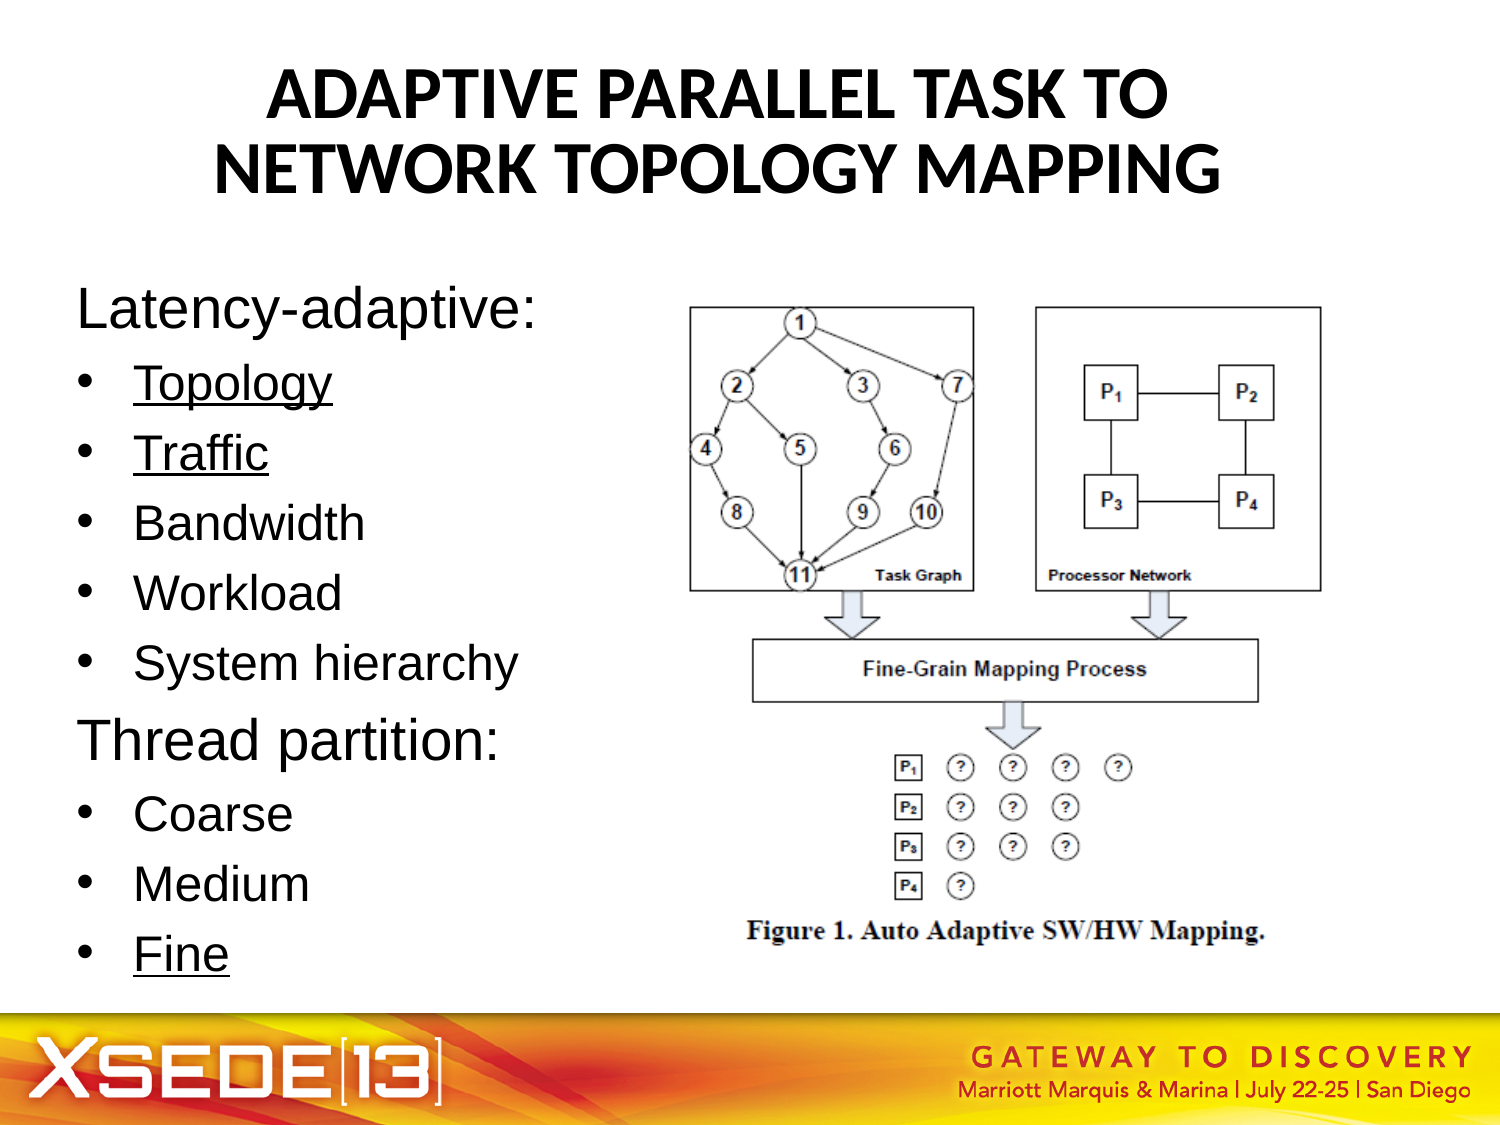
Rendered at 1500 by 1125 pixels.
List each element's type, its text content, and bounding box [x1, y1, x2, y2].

picture [682, 299, 1328, 952]
text_box Latency-adaptive: Topology Traffic Bandwidth Workload System hierarchy Thread partition: Coarse Medium Fine [61, 262, 1439, 952]
text_box ADAPTIVE PARALLEL TASK TO NETWORK TOPOLOGY MAPPING [61, 54, 1375, 262]
picture [0, 984, 1500, 1125]
